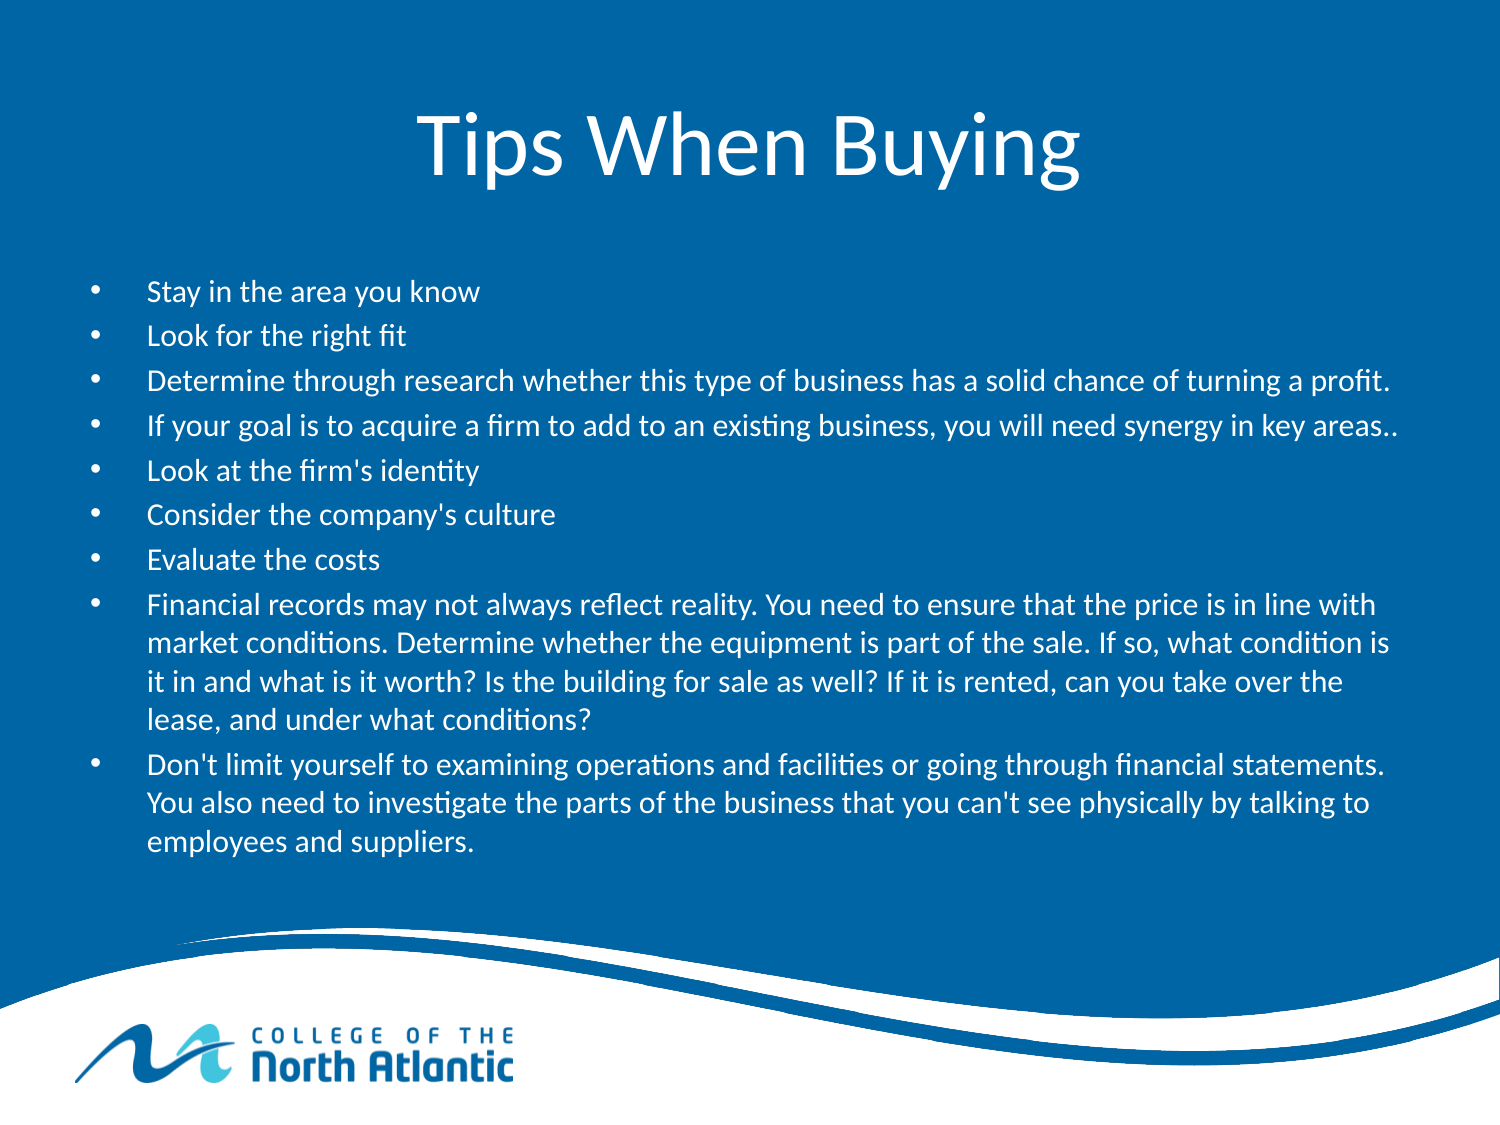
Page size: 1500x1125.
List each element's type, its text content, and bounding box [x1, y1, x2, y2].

picture [0, 928, 1500, 1125]
title Tips When Buying [75, 45, 1425, 233]
list Stay in the area you know Look for the right fit Determine through research whether this type of business has a solid chance of turning a profit. If your goal is to acquire a firm to add to an existing business, you will need synergy in key areas.. Look at the firm's identity Consider the company's culture Evaluate the costs Financial records may not always reflect reality. You need to ensure that the price is in line with market conditions. Determine whether the equipment is part of the sale. If so, what condition is it in and what is it worth? Is the building for sale as well? If it is rented, can you take over the lease, and under what conditions? Don't limit yourself to examining operations and facilities or going through financial statements. You also need to investigate the parts of the business that you can't see physically by talking to employees and suppliers. [75, 262, 1425, 900]
